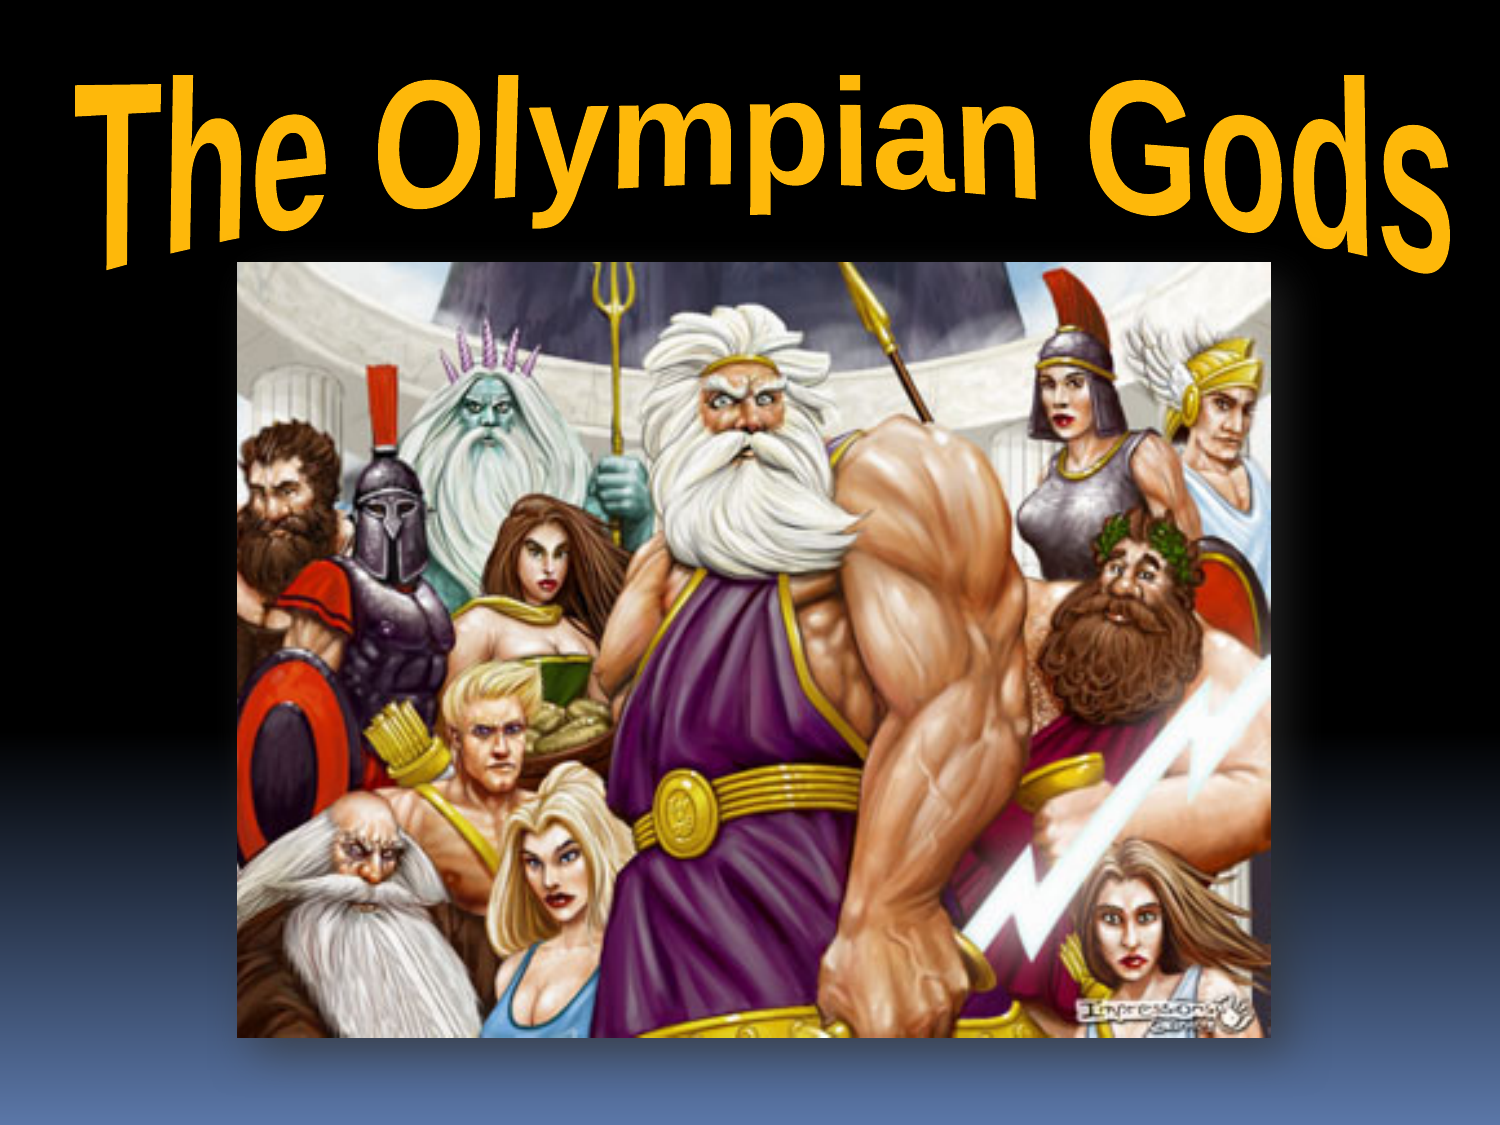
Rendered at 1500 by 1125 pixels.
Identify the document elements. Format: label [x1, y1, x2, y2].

picture [236, 262, 1272, 1038]
